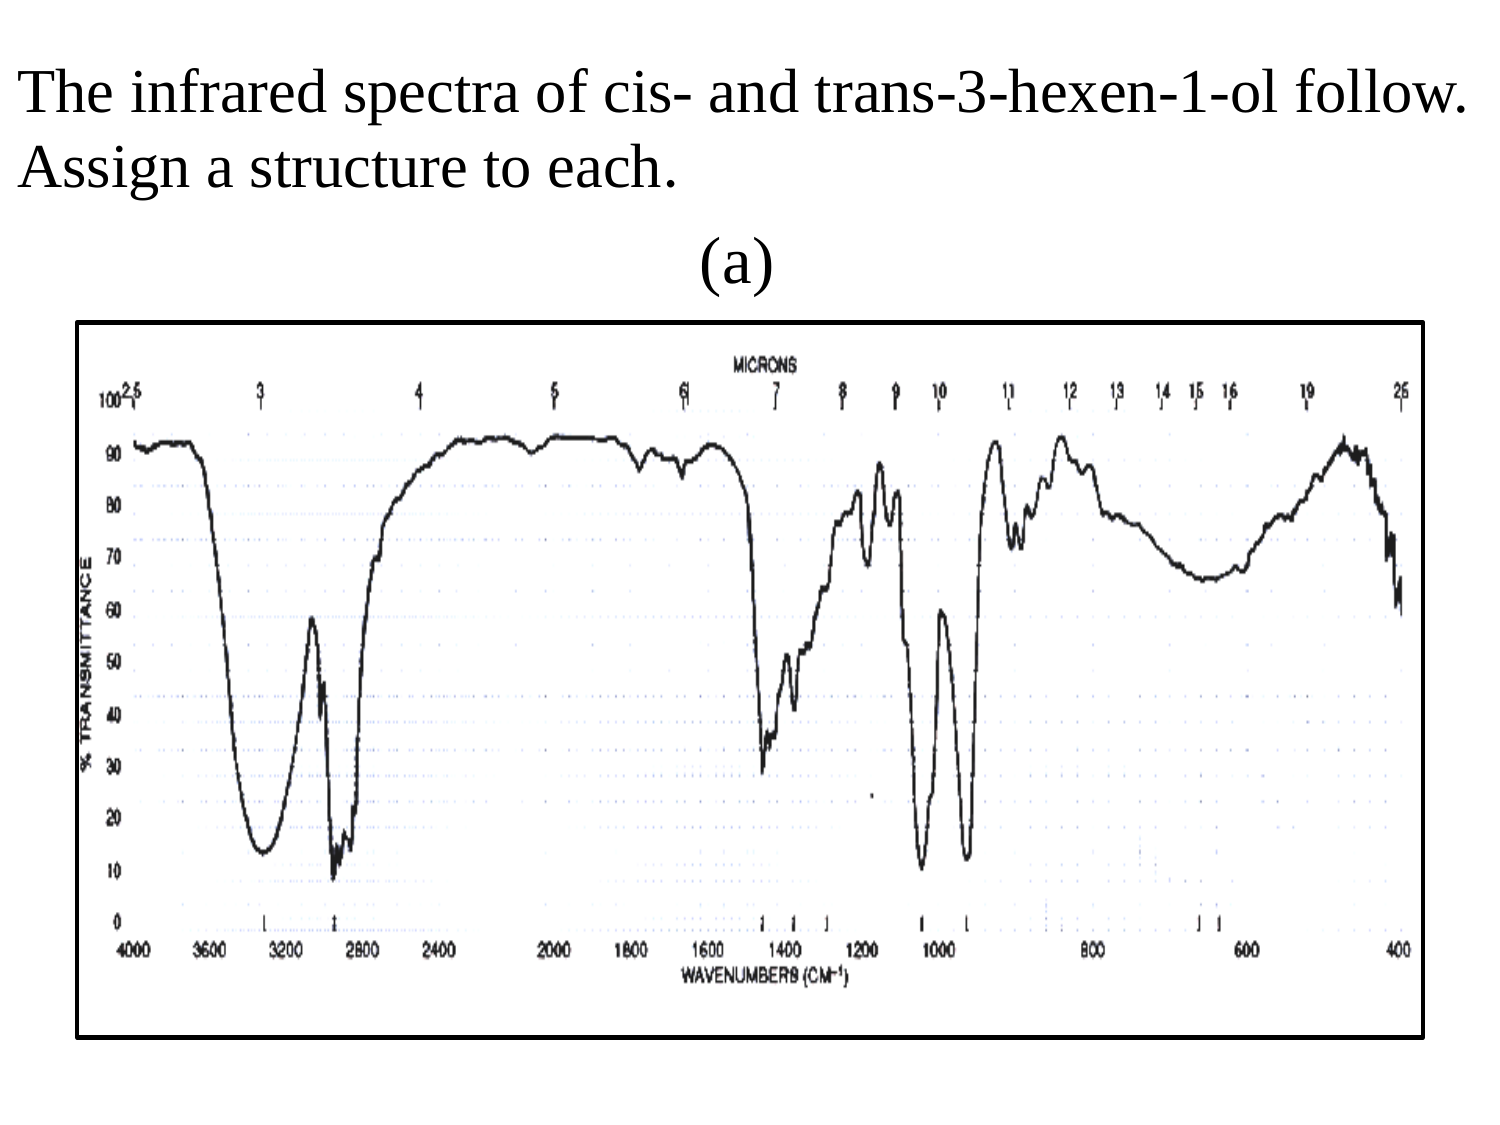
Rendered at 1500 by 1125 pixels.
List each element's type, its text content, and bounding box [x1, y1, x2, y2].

text_box (a) [684, 209, 789, 304]
text_box The infrared spectra of cis- and trans-3-hexen-1-ol follow. Assign a structure to each. [2, 42, 1500, 208]
picture [79, 324, 1421, 1036]
